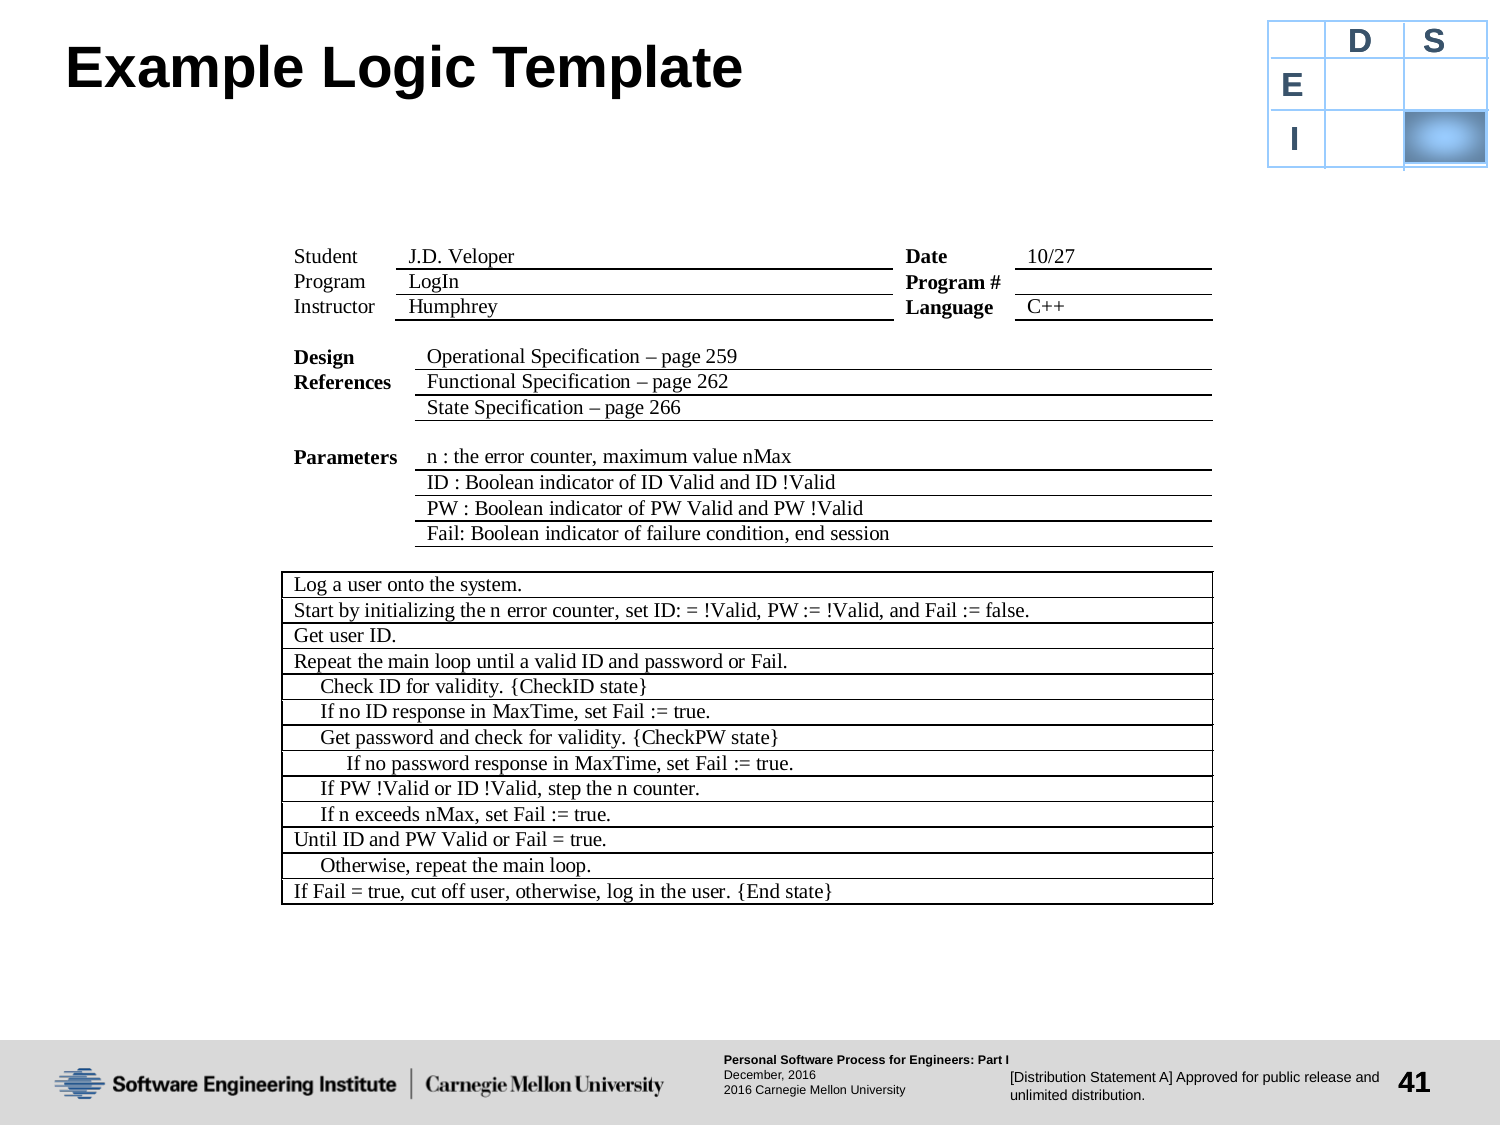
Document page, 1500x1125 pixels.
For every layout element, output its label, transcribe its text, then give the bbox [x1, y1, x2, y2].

picture [46, 1061, 673, 1104]
title Example Logic Template [65, 37, 1266, 148]
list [280, 244, 1216, 934]
picture [1266, 12, 1493, 174]
